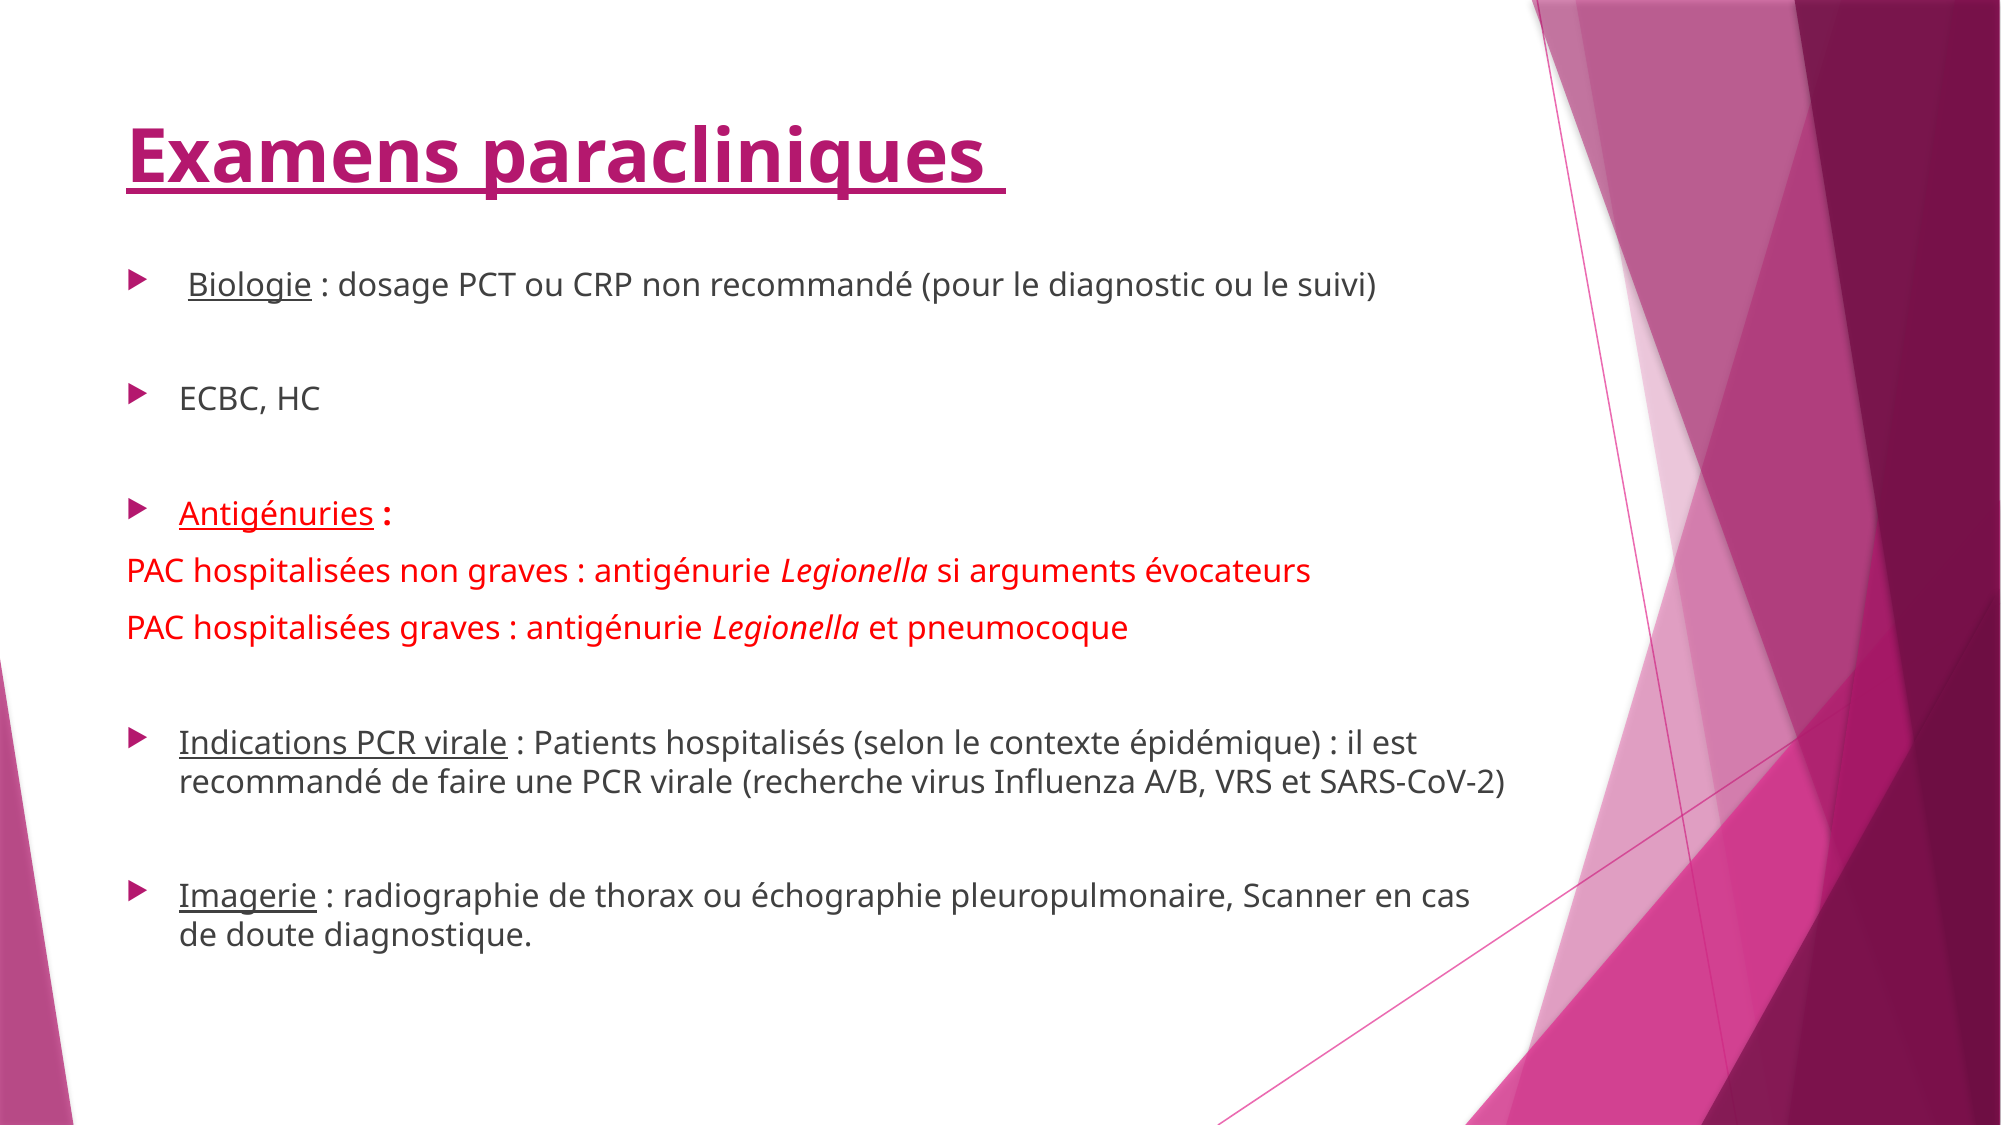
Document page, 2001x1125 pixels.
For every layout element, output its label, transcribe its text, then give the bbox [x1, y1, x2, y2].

list Biologie : dosage PCT ou CRP non recommandé (pour le diagnostic ou le suivi) ECBC, HC Antigénuries : PAC hospitalisées non graves : antigénurie Legionella si arguments évocateurs PAC hospitalisées graves : antigénurie Legionella et pneumocoque Indications PCR virale : Patients hospitalisés (selon le contexte épidémique) : il est recommandé de faire une PCR virale (recherche virus Influenza A/B, VRS et SARS-CoV-2) Imagerie : radiographie de thorax ou échographie pleuropulmonaire, Scanner en cas de doute diagnostique. [111, 256, 1522, 991]
title Examens paracliniques [111, 99, 1522, 256]
